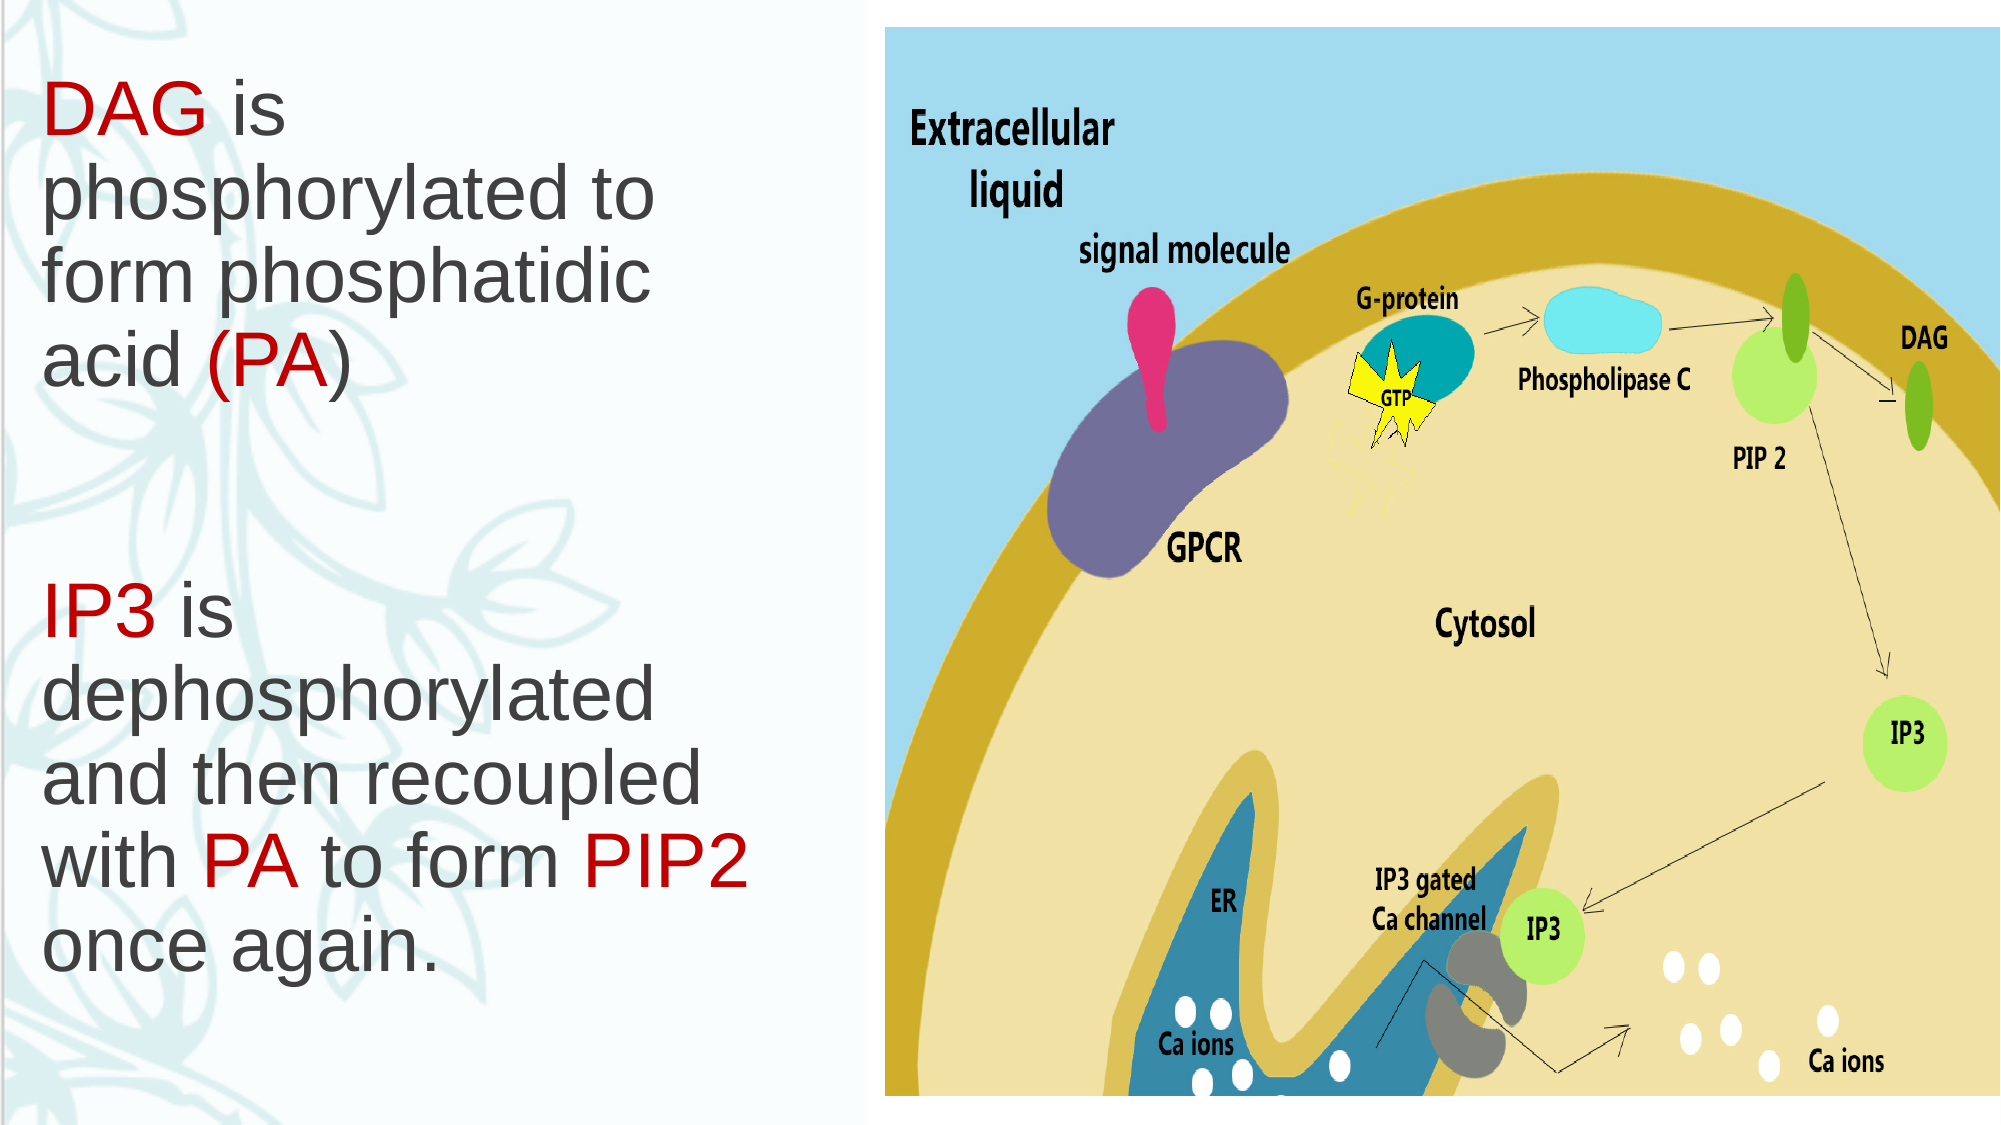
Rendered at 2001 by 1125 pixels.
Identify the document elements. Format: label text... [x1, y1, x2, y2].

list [865, 0, 2000, 1125]
picture [0, 0, 865, 1125]
title DAG is phosphorylated to form phosphatidic acid (PA) IP3 is dephosphorylated and then recoupled with PA to form PIP2 once again. [26, 59, 808, 1104]
